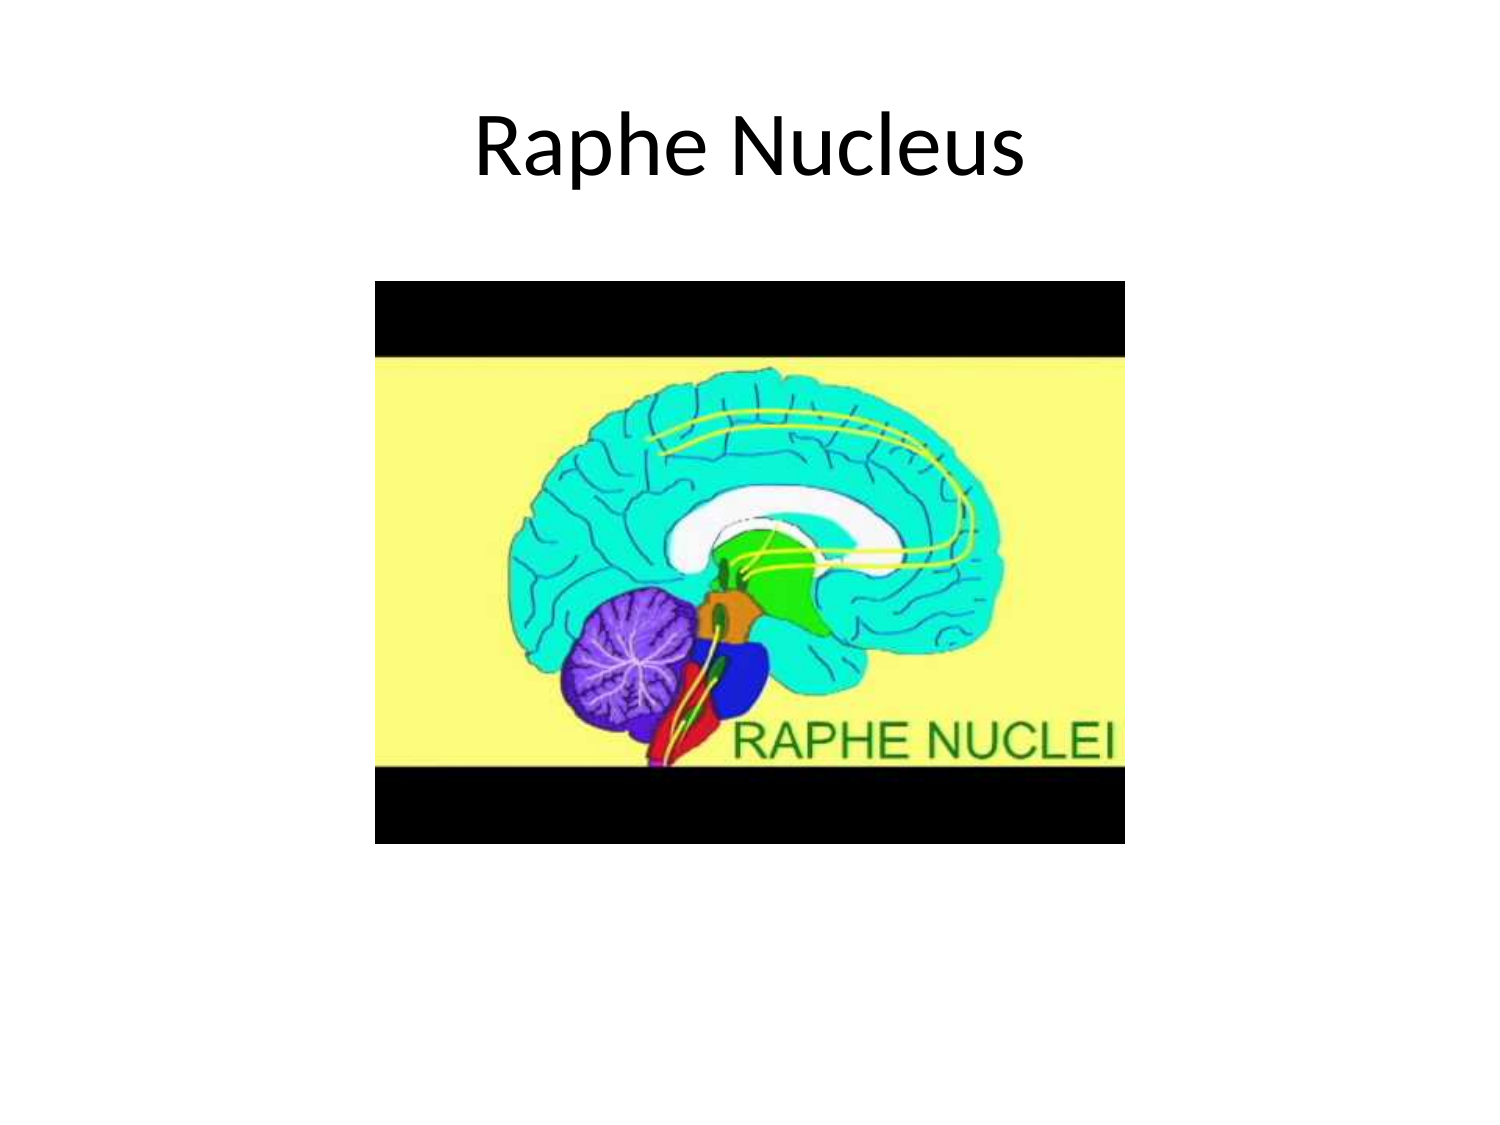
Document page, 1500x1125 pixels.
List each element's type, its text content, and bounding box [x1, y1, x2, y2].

title Raphe Nucleus [75, 45, 1425, 233]
picture [374, 281, 1126, 844]
